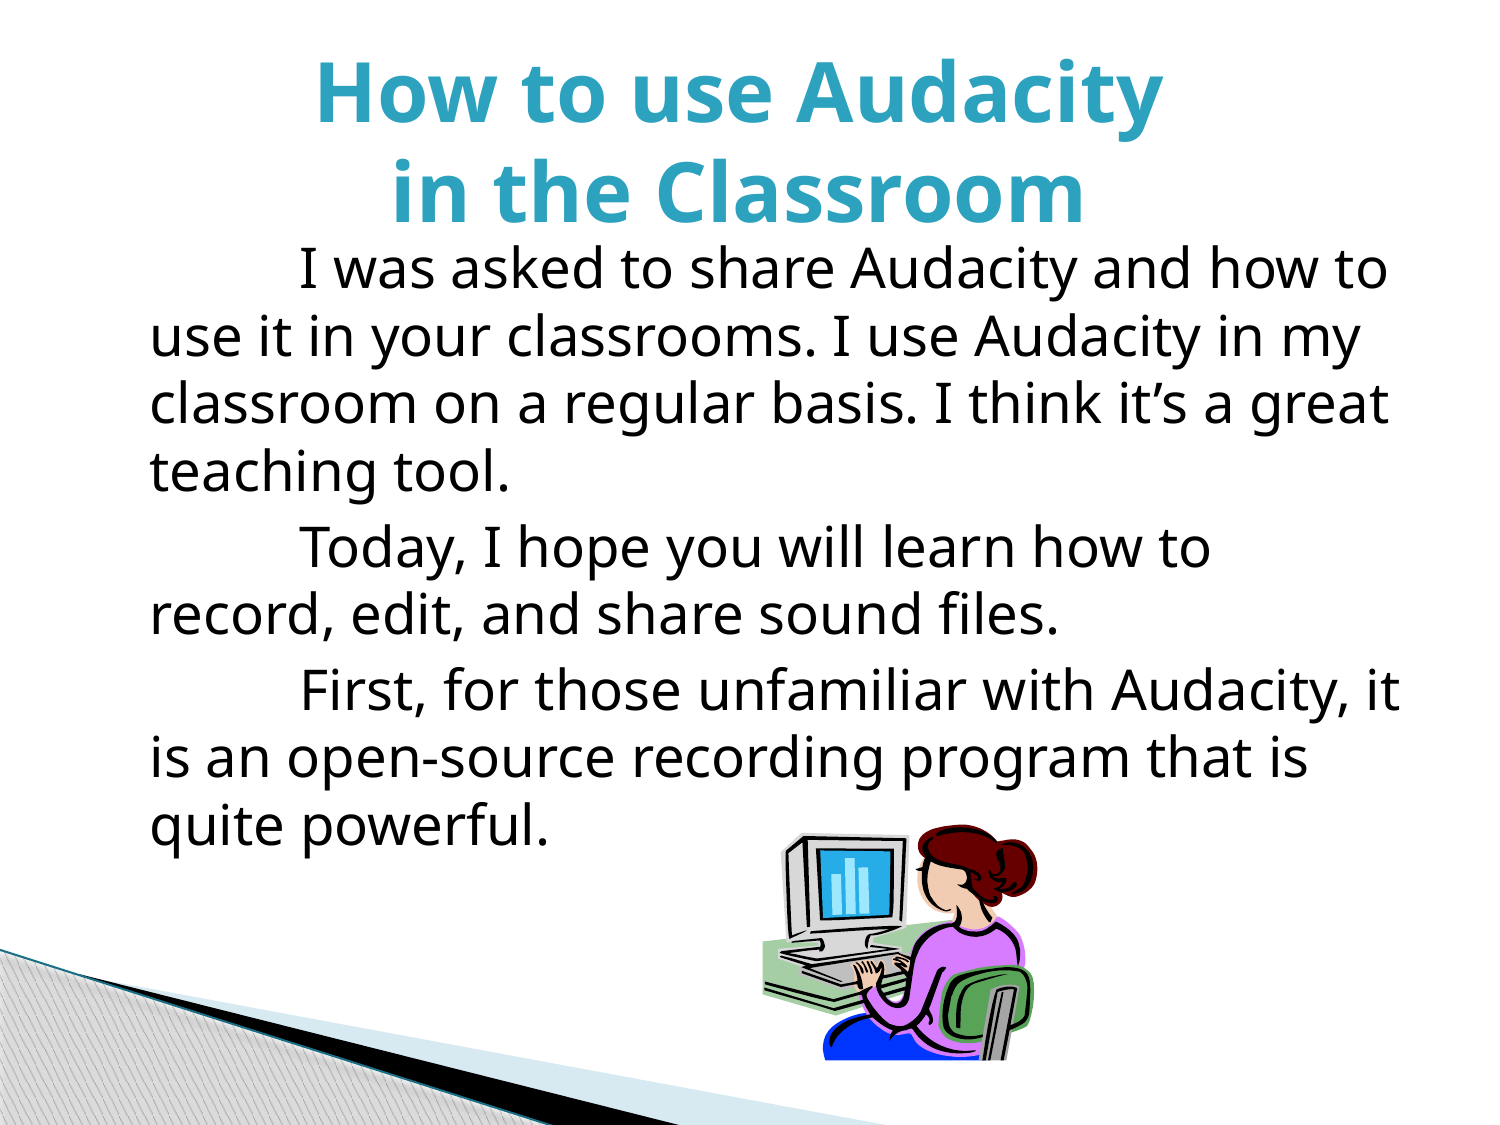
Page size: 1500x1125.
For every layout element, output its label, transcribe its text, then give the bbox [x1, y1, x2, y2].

title How to use Audacity in the Classroom [75, 45, 1425, 233]
picture [762, 823, 1038, 1063]
list I was asked to share Audacity and how to use it in your classrooms. I use Audacity in my classroom on a regular basis. I think it’s a great teaching tool. Today, I hope you will learn how to record, edit, and share sound files. First, for those unfamiliar with Audacity, it is an open-source recording program that is quite powerful. [74, 224, 1426, 1125]
